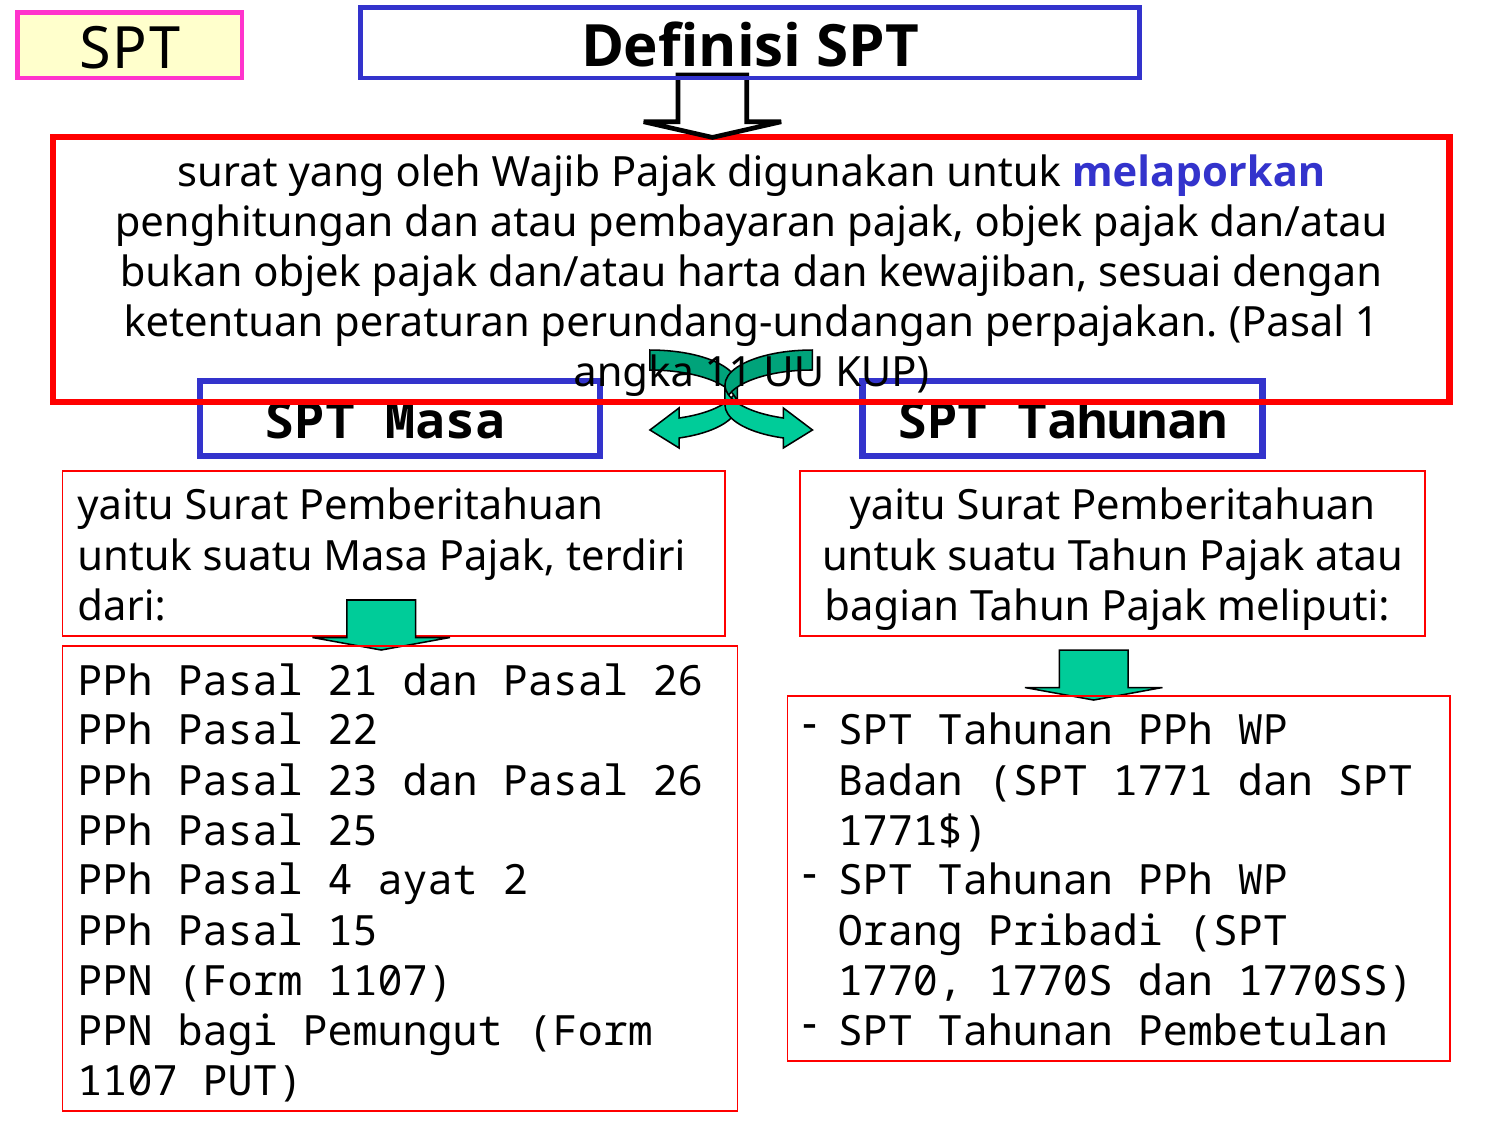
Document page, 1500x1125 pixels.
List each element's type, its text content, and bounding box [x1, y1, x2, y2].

text_box [312, 600, 450, 645]
text_box PPh Pasal 21 dan Pasal 26 PPh Pasal 22 PPh Pasal 23 dan Pasal 26 PPh Pasal 25 PPh Pasal 4 ayat 2 PPh Pasal 15 PPN (Form 1107) PPN bagi Pemungut (Form 1107 PUT) [62, 645, 738, 1111]
text_box [724, 403, 813, 448]
text_box SPT Masa [200, 403, 600, 457]
text_box Definisi SPT [360, 7, 1140, 79]
text_box [649, 403, 731, 448]
text_box surat yang oleh Wajib Pajak digunakan untuk melaporkan penghitungan dan atau pembayaran pajak, objek pajak dan/atau bukan objek pajak dan/atau harta dan kewajiban, sesuai dengan ketentuan peraturan perundang-undangan perpajakan. (Pasal 1 angka 11 UU KUP) [53, 137, 1450, 403]
text_box [643, 79, 782, 138]
text_box SPT Tahunan [862, 403, 1263, 457]
title SPT [17, 12, 243, 79]
text_box yaitu Surat Pemberitahuan untuk suatu Masa Pajak, terdiri dari: [62, 470, 725, 636]
text_box [1024, 650, 1163, 695]
text_box SPT Tahunan PPh WP Badan (SPT 1771 dan SPT 1771$) SPT Tahunan PPh WP Orang Pribadi (SPT 1770, 1770S dan 1770SS) SPT Tahunan Pembetulan [787, 695, 1450, 1061]
text_box yaitu Surat Pemberitahuan untuk suatu Tahun Pajak atau bagian Tahun Pajak meliputi: [800, 470, 1425, 636]
